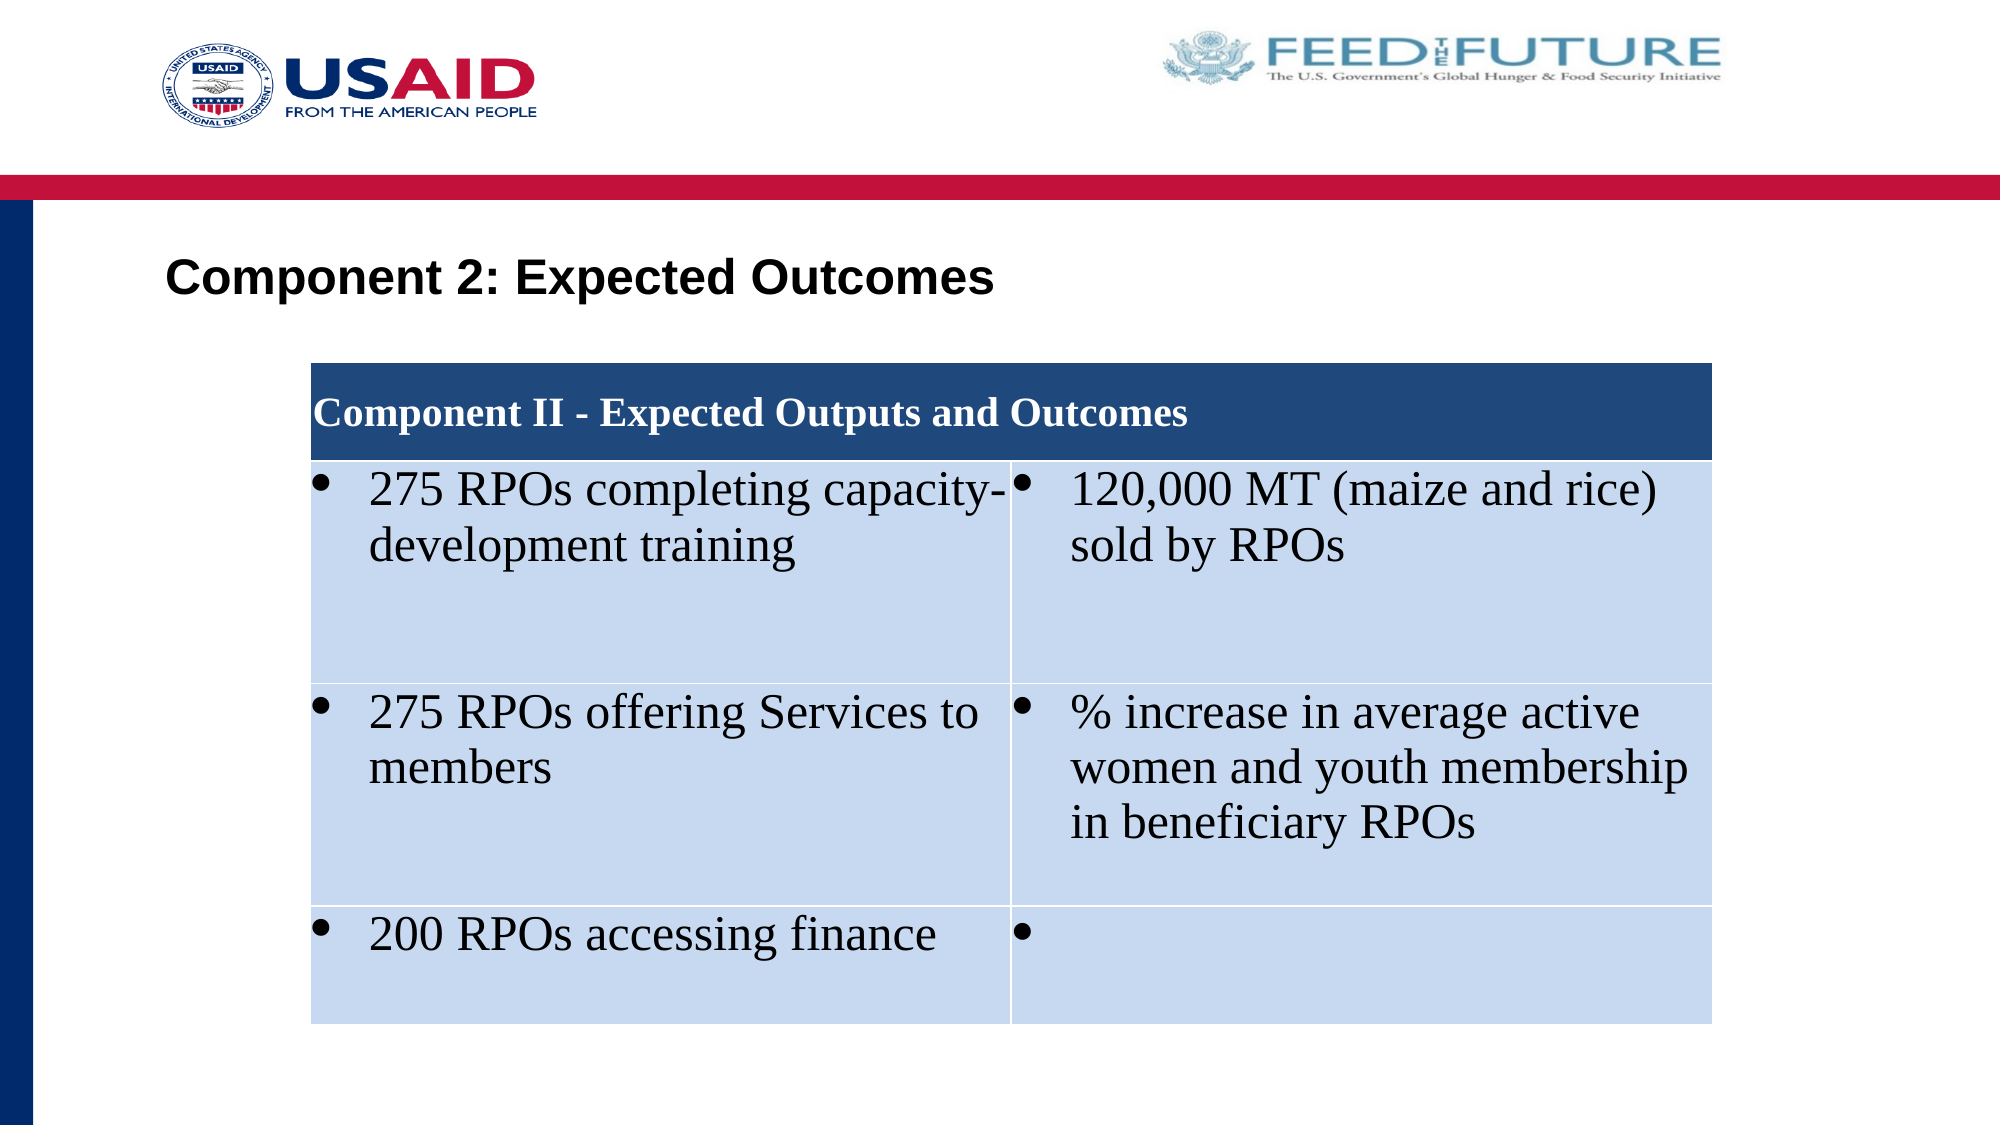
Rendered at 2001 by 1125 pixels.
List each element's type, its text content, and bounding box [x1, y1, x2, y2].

title Component 2: Expected Outcomes [150, 237, 1850, 338]
table_cell 275 RPOs completing capacity-development training [311, 462, 1010, 683]
table_cell 120,000 MT (maize and rice) sold by RPOs [1012, 462, 1712, 683]
picture [107, 17, 590, 158]
table_cell % increase in average active women and youth membership in beneficiary RPOs [1012, 684, 1712, 905]
picture [1116, 11, 1837, 152]
table_cell 275 RPOs offering Services to members [311, 684, 1010, 905]
table_header Component II - Expected Outputs and Outcomes [311, 363, 1712, 460]
table_cell [1012, 907, 1712, 1024]
table_cell 200 RPOs accessing finance [311, 907, 1010, 1024]
